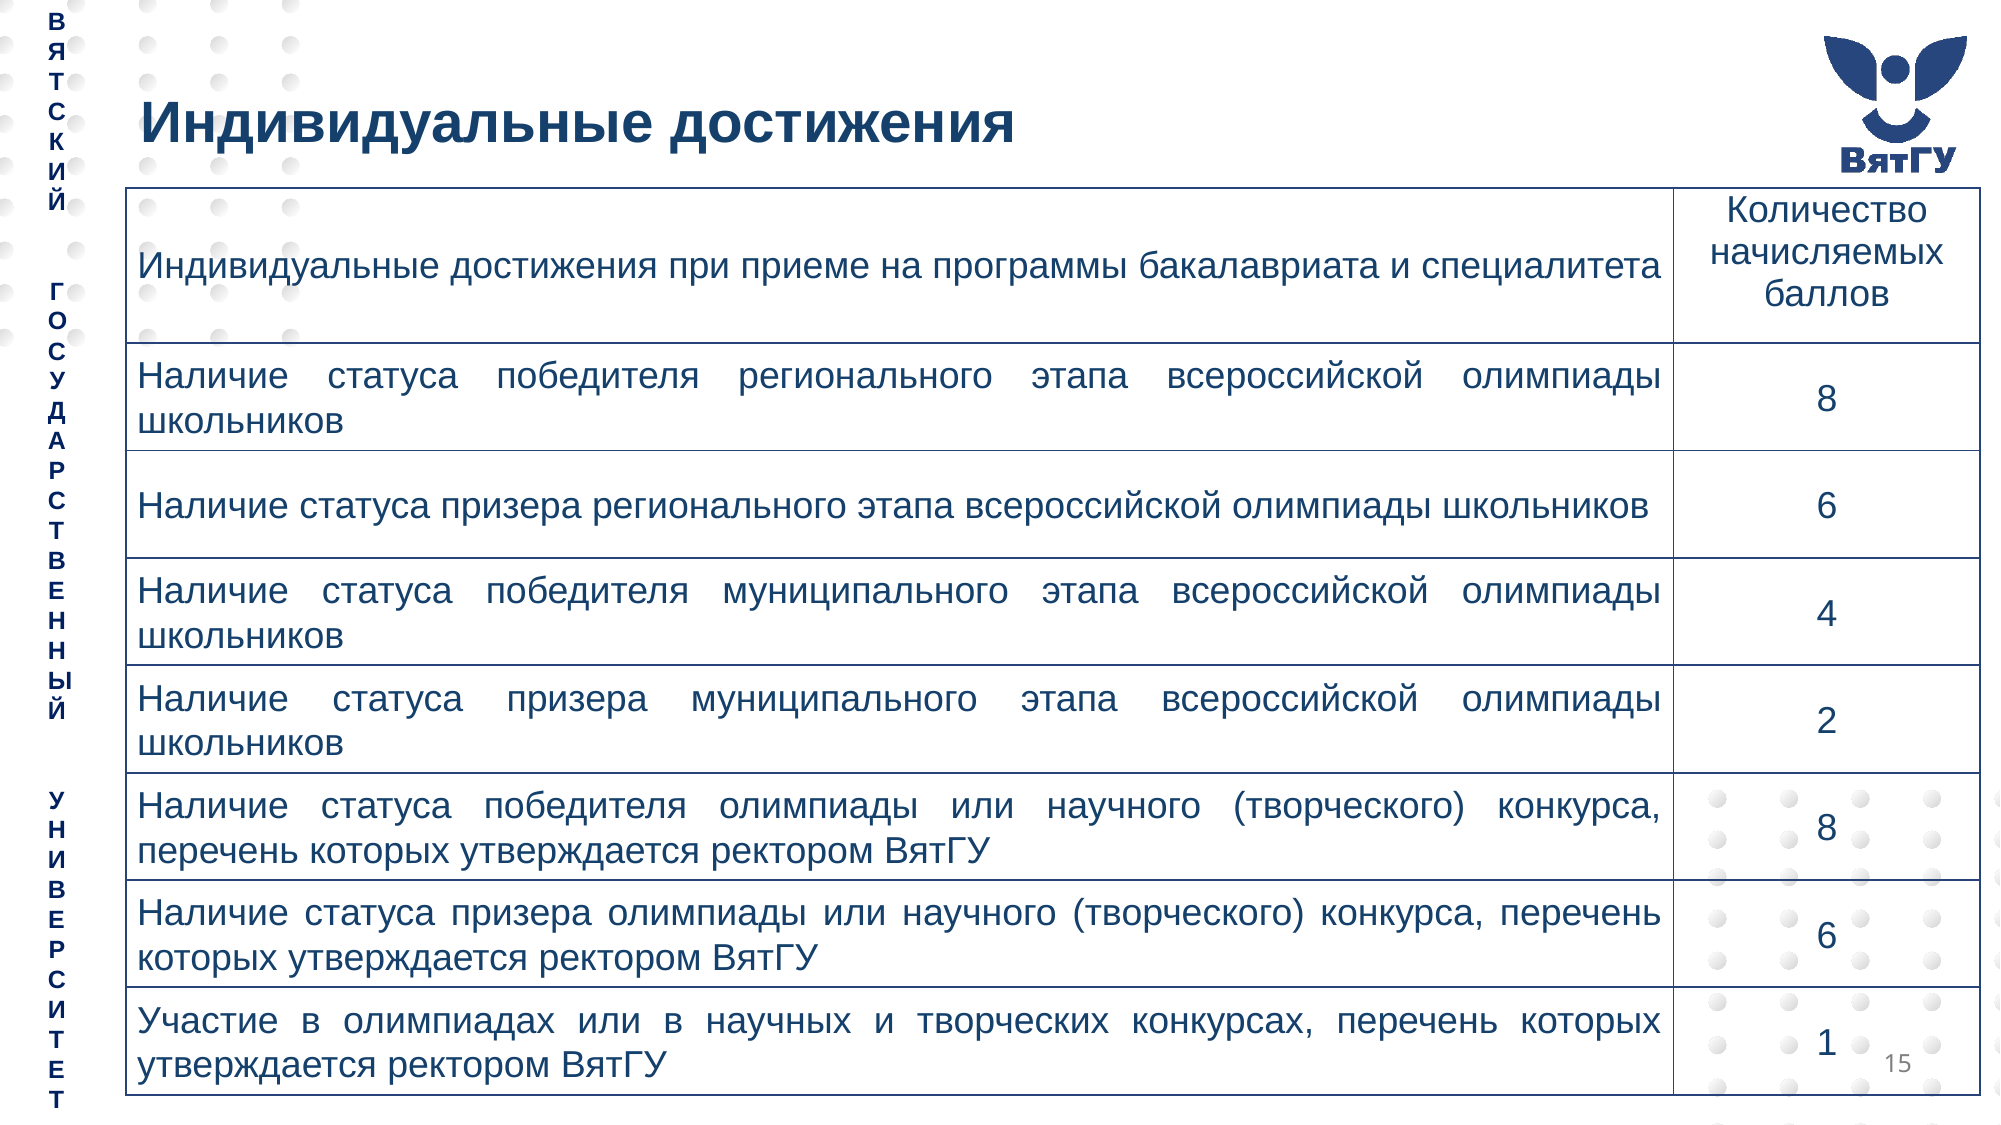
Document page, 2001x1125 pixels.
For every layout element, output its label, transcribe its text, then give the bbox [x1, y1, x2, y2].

table_cell 1 [1674, 988, 1979, 1094]
table_cell 6 [1674, 881, 1979, 986]
table_header Индивидуальные достижения при приеме на программы бакалавриата и специалитета [127, 207, 1673, 342]
title Индивидуальные достижения [125, 42, 1898, 207]
table_cell 8 [1674, 344, 1979, 450]
table_cell 2 [1674, 666, 1979, 772]
table_cell Наличие статуса победителя муниципального этапа всероссийской олимпиады школьников [127, 559, 1673, 664]
table_cell 4 [1674, 559, 1979, 664]
table_cell Наличие статуса победителя олимпиады или научного (творческого) конкурса, перечень которых утверждается ректором ВятГУ [127, 774, 1673, 879]
table_cell Наличие статуса призера муниципального этапа всероссийской олимпиады школьников [127, 666, 1673, 772]
table_cell Участие в олимпиадах или в научных и творческих конкурсах, перечень которых утверждается ректором ВятГУ [127, 988, 1673, 1094]
picture [1824, 36, 1967, 173]
table_cell Наличие статуса победителя регионального этапа всероссийской олимпиады школьников [127, 344, 1673, 450]
table_cell Наличие статуса призера регионального этапа всероссийской олимпиады школьников [127, 451, 1673, 557]
table_cell 6 [1674, 451, 1979, 557]
table_cell 8 [1674, 774, 1979, 879]
table_cell Наличие статуса призера олимпиады или научного (творческого) конкурса, перечень которых утверждается ректором ВятГУ [127, 881, 1673, 986]
table_header Количество начисляемых баллов [1674, 189, 1979, 342]
